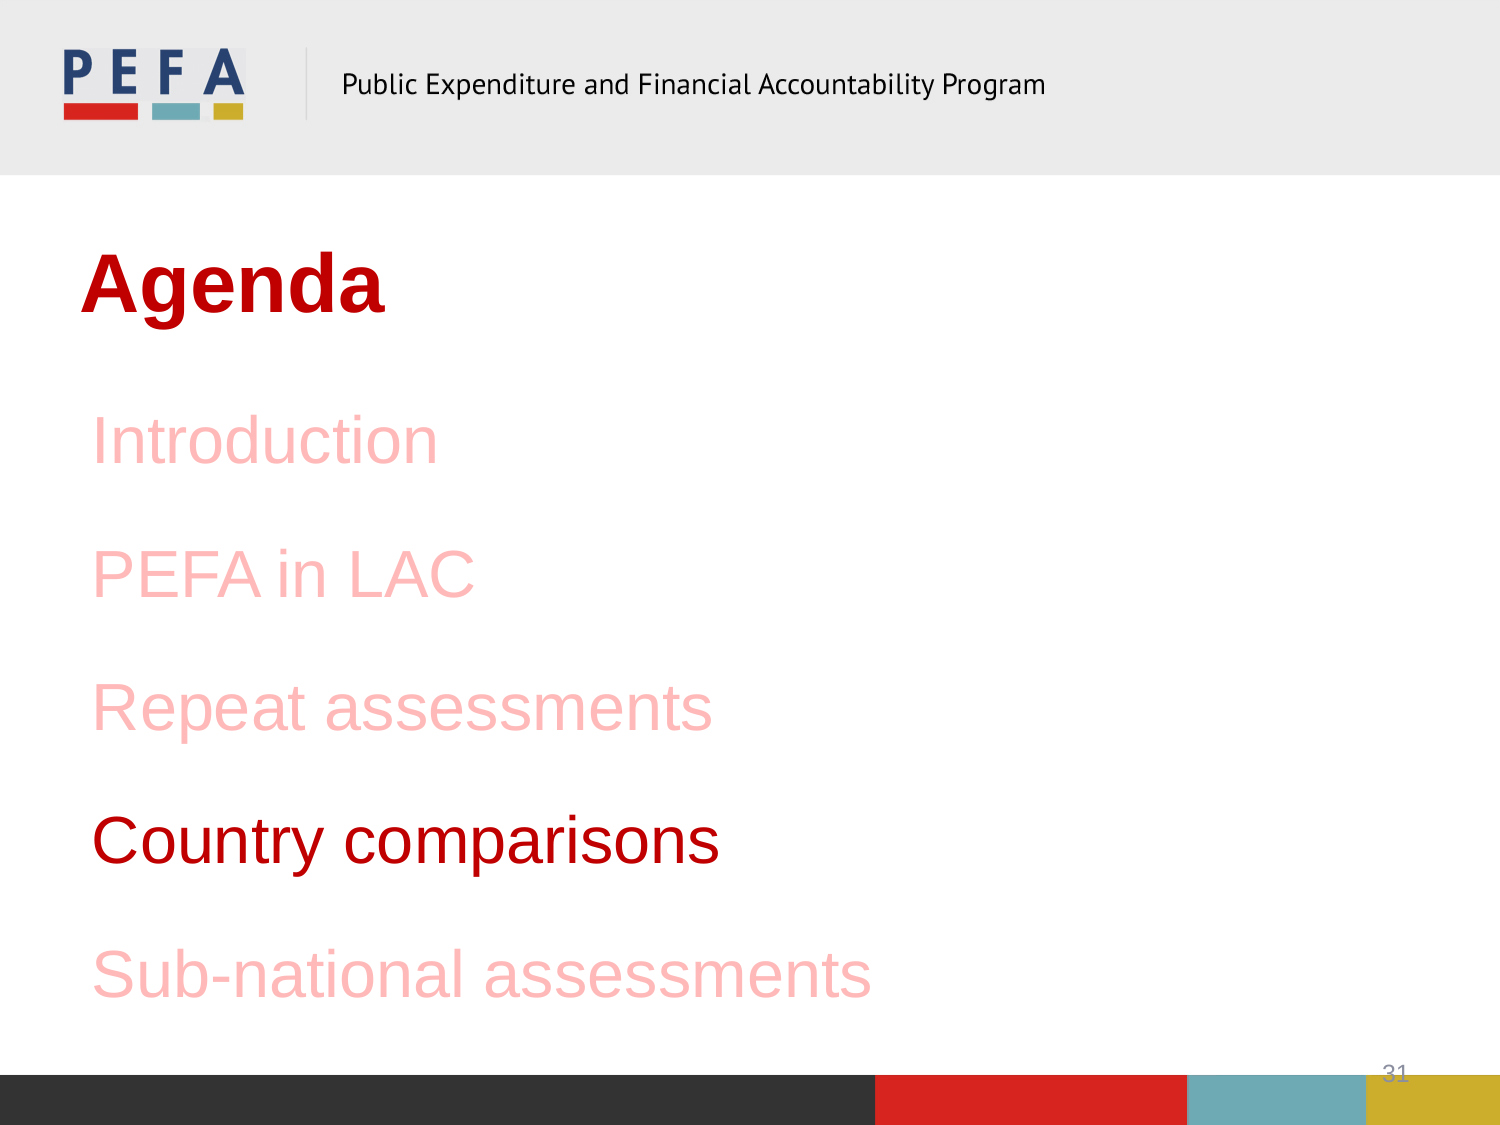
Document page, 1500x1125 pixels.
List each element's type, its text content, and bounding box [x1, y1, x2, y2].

list Introduction PEFA in LAC Repeat assessments Country comparisons Sub-national assessments [76, 349, 1400, 1047]
picture [0, 0, 1500, 1125]
slide_number 31 [1074, 1042, 1425, 1103]
title Agenda [64, 207, 1426, 339]
